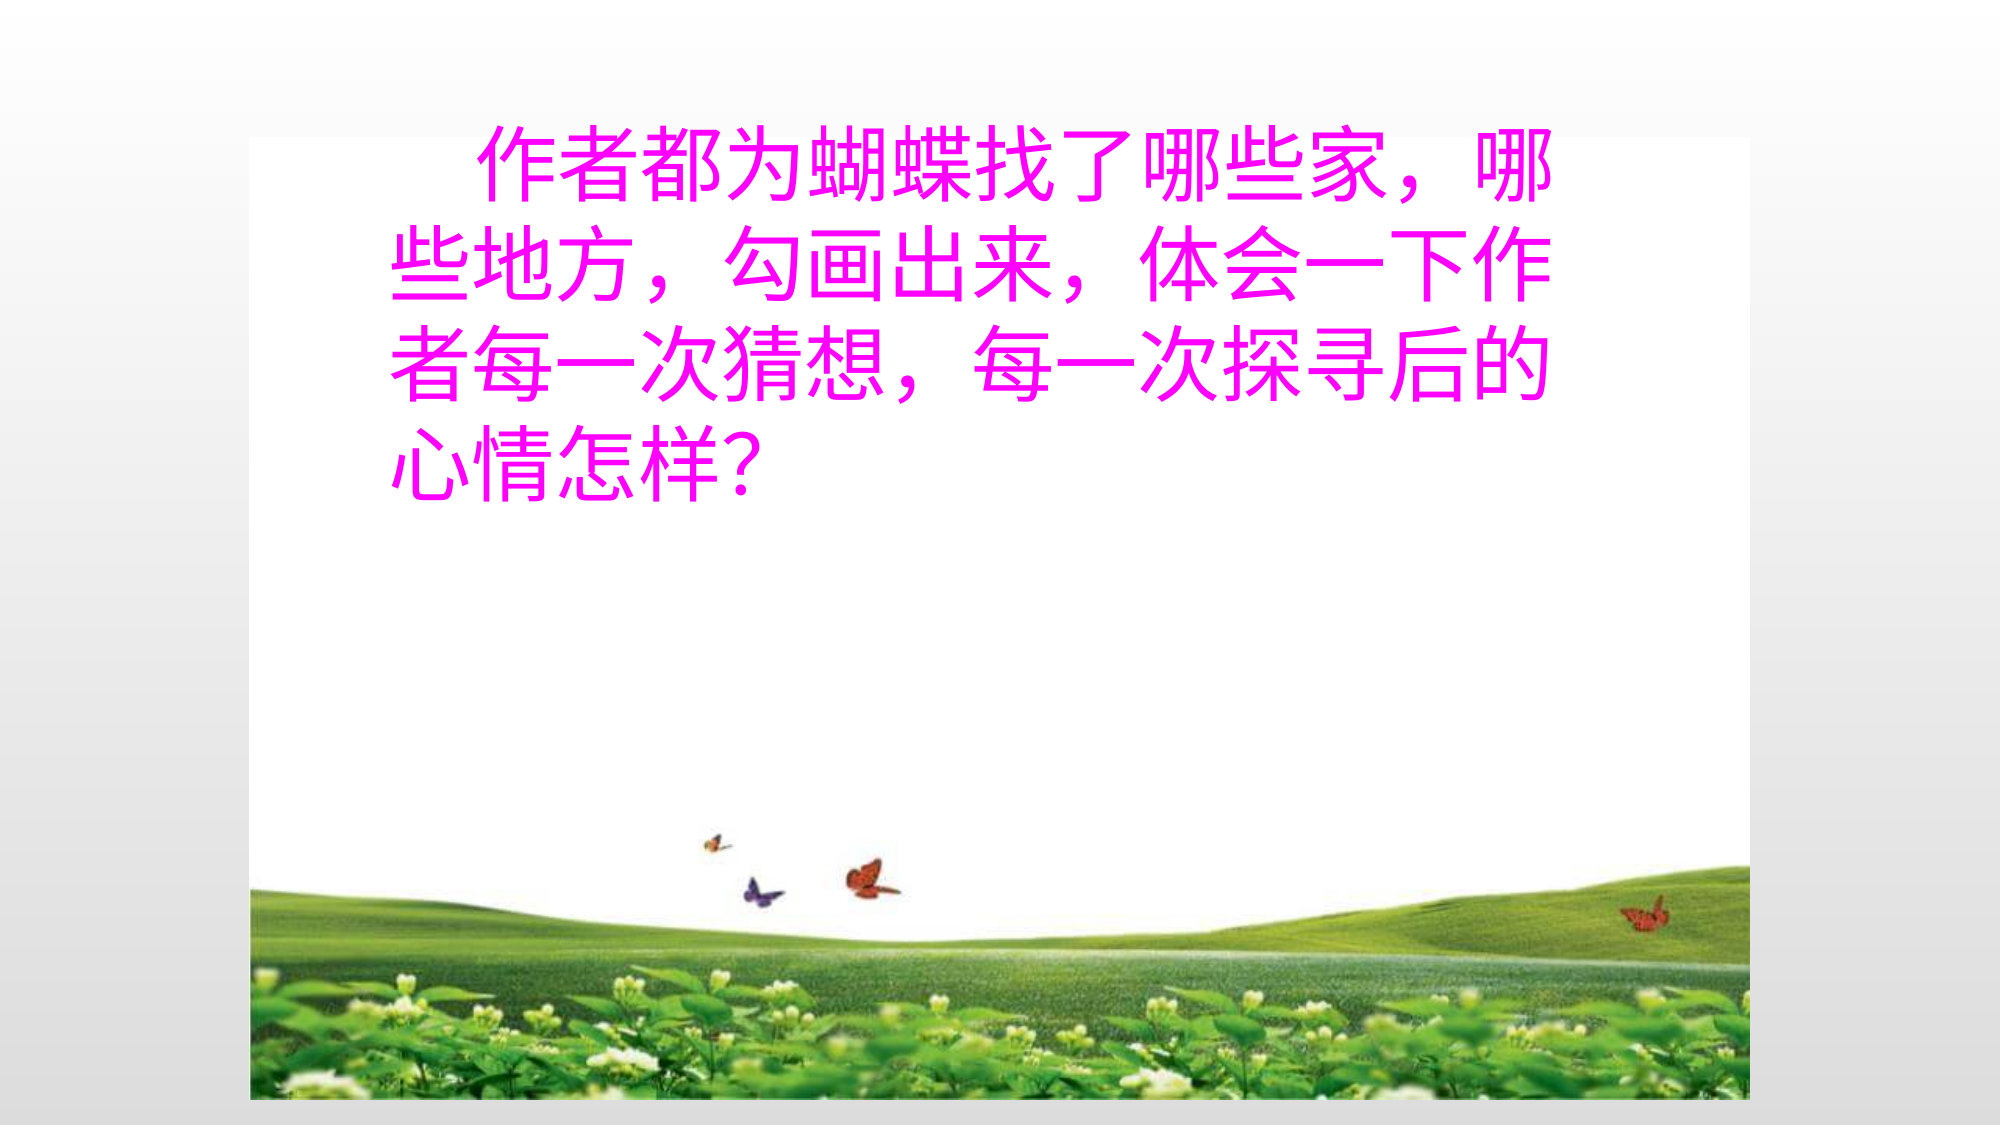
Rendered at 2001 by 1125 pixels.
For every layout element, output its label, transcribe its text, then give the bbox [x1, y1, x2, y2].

text_box 作者都为蝴蝶找了哪些家，哪些地方，勾画出来，体会一下作者每一次猜想，每一次探寻后的心情怎样？ [373, 105, 1638, 137]
picture [249, 137, 1750, 1100]
